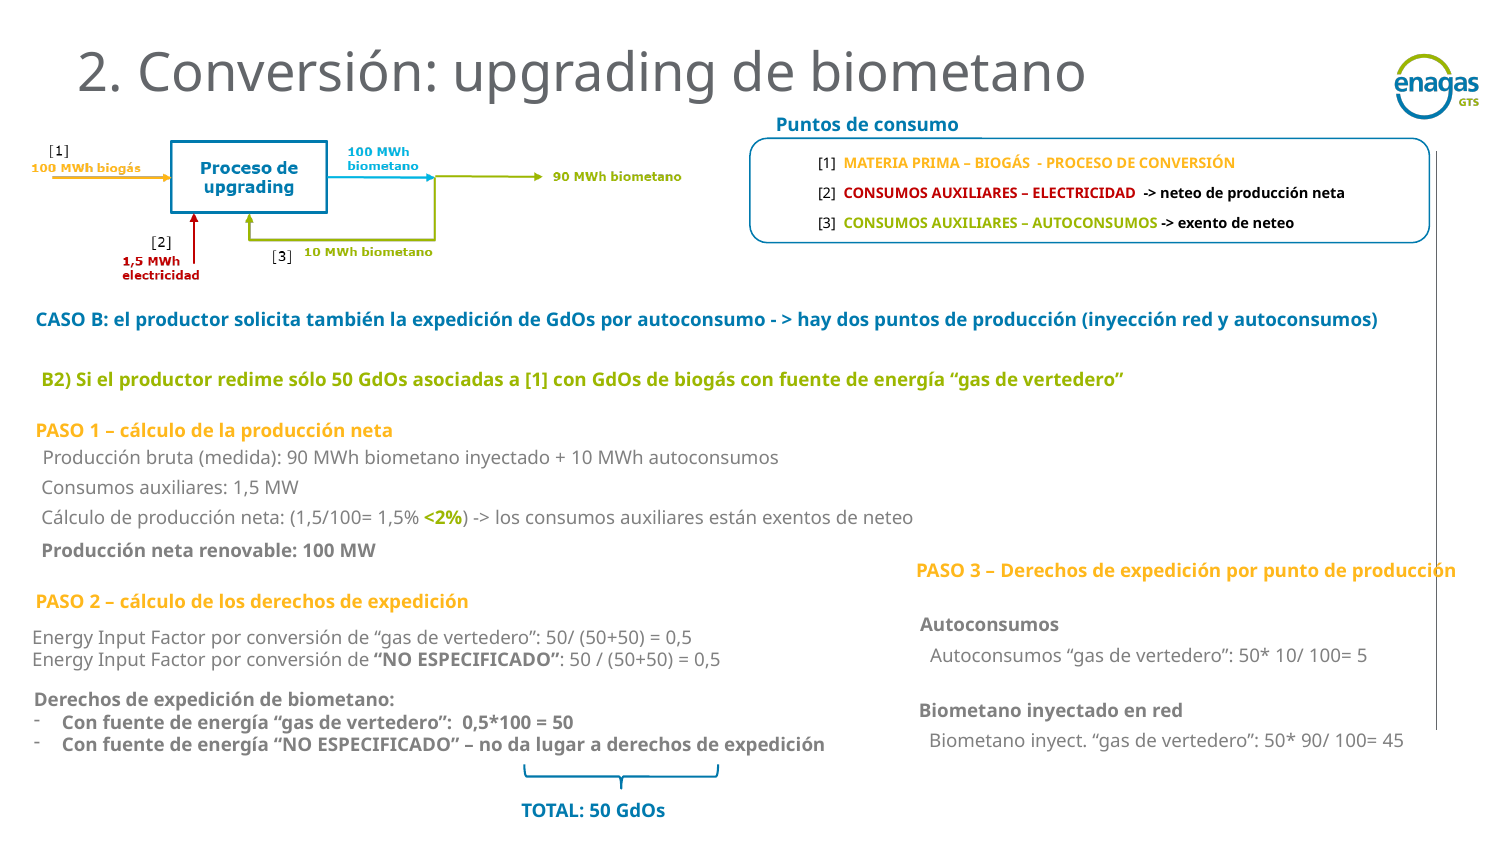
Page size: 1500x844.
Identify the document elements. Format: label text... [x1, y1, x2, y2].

text_box Biometano inyectado en red [904, 690, 1497, 729]
picture [20, 136, 701, 289]
text_box B2) Si el productor redime sólo 50 GdOs asociadas a [1] con GdOs de biogás con fuente de energía “gas de vertedero” [26, 359, 1430, 398]
text_box Producción bruta (medida): 90 MWh biometano inyectado + 10 MWh autoconsumos [27, 438, 1366, 476]
text_box Energy Input Factor por conversión de “gas de vertedero”: 50/ (50+50) = 0,5 Energy Input Factor por conversión de “NO ESPECIFICADO”: 50 / (50+50) = 0,5 [17, 618, 868, 679]
text_box Derechos de expedición de biometano: Con fuente de energía “gas de vertedero”: 0,5*100 = 50 Con fuente de energía “NO ESPECIFICADO” – no da lugar a derechos de expedición [19, 680, 896, 763]
text_box Autoconsumos [905, 605, 1498, 643]
text_box Puntos de consumo [761, 104, 974, 136]
text_box [523, 764, 719, 790]
text_box PASO 1 – cálculo de la producción neta [20, 410, 1359, 449]
text_box Consumos auxiliares: 1,5 MW [26, 468, 1365, 498]
text_box [747, 136, 1432, 245]
text_box Cálculo de producción neta: (1,5/100= 1,5% <2%) -> los consumos auxiliares están exentos de neteo [26, 498, 1365, 536]
text_box TOTAL: 50 GdOs [506, 790, 736, 829]
picture [1392, 49, 1481, 124]
text_box PASO 3 – Derechos de expedición por punto de producción [901, 551, 1495, 589]
list 2. Conversión: upgrading de biometano [77, 47, 1381, 103]
text_box Biometano inyect. “gas de vertedero”: 50* 90/ 100= 45 [914, 721, 1500, 759]
text_box PASO 2 – cálculo de los derechos de expedición [20, 581, 769, 618]
text_box Producción neta renovable: 100 MW [26, 536, 1365, 569]
text_box CASO B: el productor solicita también la expedición de GdOs por autoconsumo - > hay dos puntos de producción (inyección red y autoconsumos) [20, 299, 1430, 338]
text_box Autoconsumos “gas de vertedero”: 50* 10/ 100= 5 [915, 635, 1471, 674]
